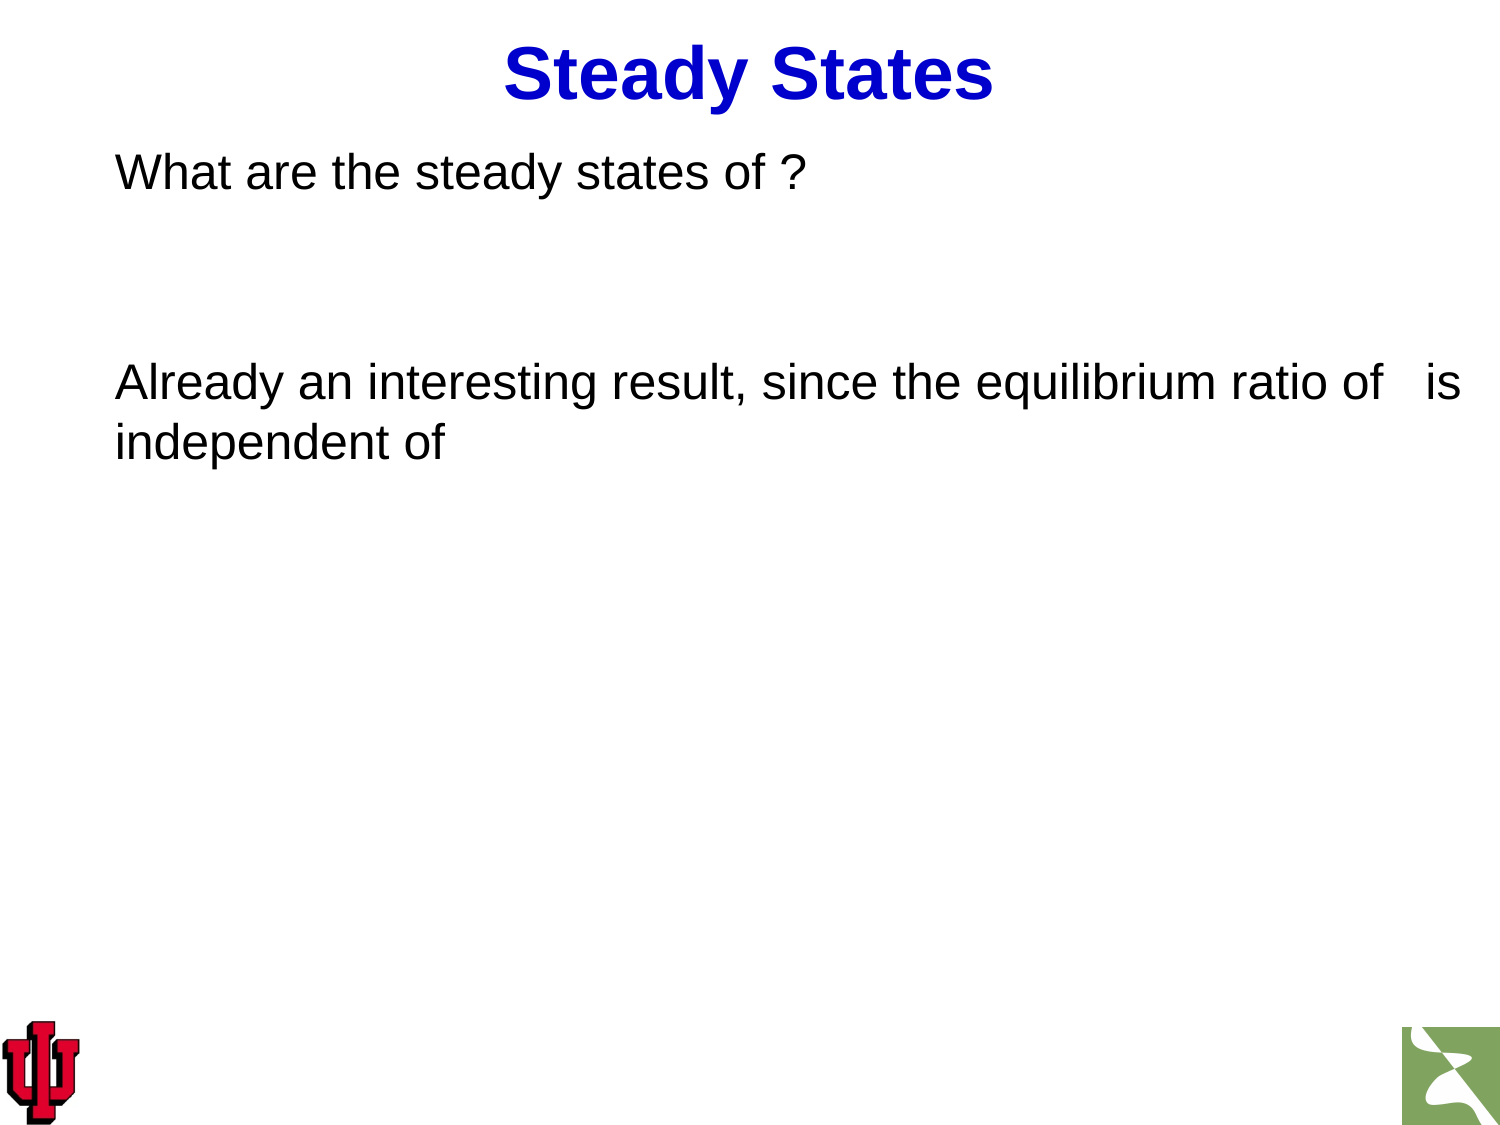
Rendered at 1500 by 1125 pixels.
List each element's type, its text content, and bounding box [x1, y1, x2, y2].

picture [1402, 1027, 1500, 1125]
picture [0, 1020, 80, 1125]
title Steady States [0, 0, 1500, 164]
